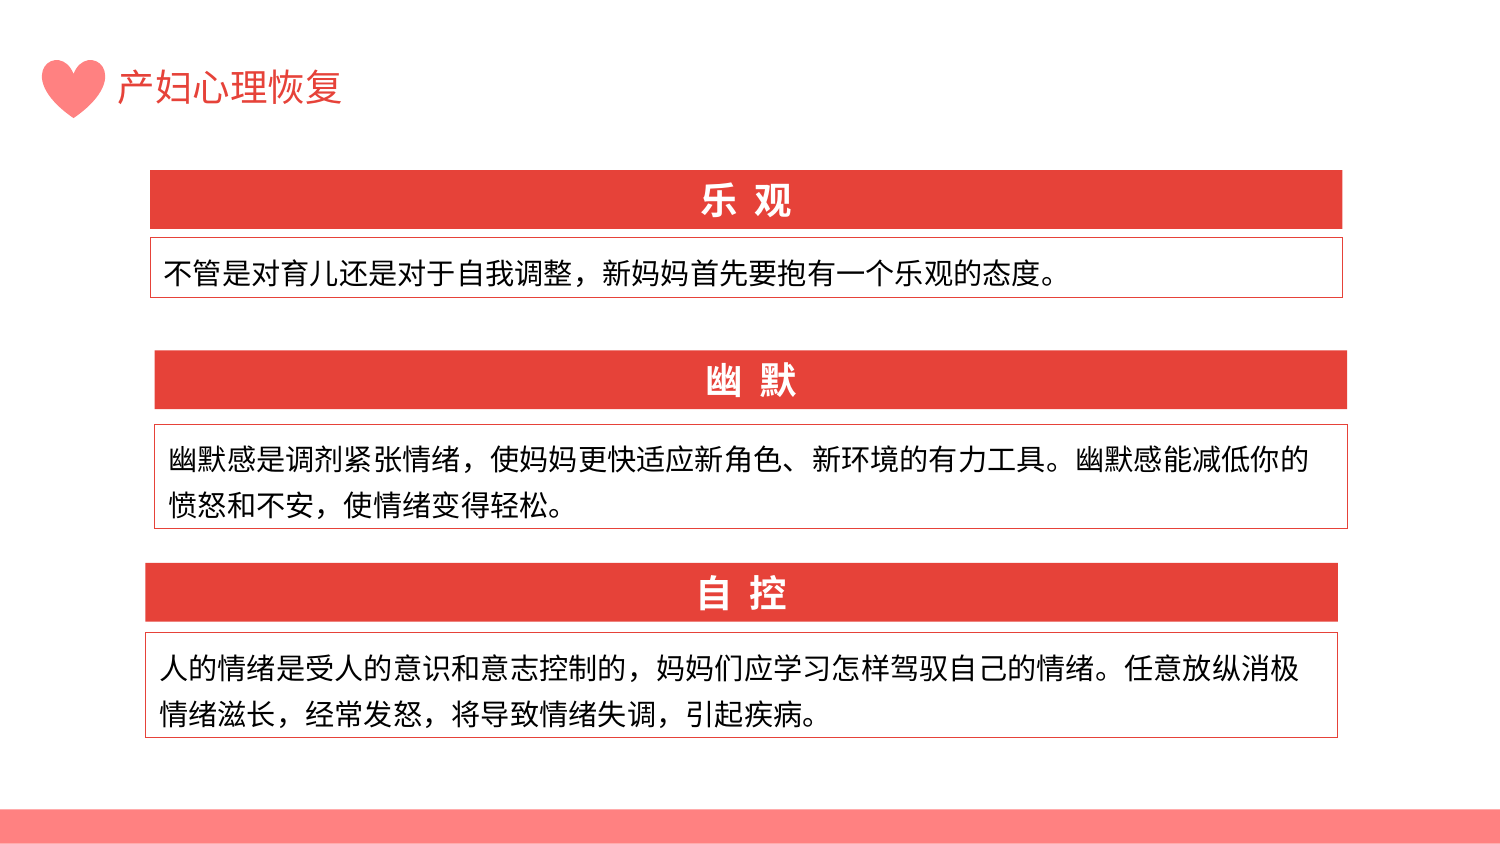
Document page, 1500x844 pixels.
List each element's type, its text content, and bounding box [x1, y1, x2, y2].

text_box 人的情绪是受人的意识和意志控制的，妈妈们应学习怎样驾驭自己的情绪。任意放纵消极情绪滋长，经常发怒，将导致情绪失调，引起疾病。 [145, 632, 1338, 738]
text_box 自 控 [145, 562, 1338, 622]
text_box 乐 观 [150, 170, 1343, 229]
text_box 不管是对育儿还是对于自我调整，新妈妈首先要抱有一个乐观的态度。 [150, 237, 1343, 298]
text_box 幽 默 [154, 350, 1348, 410]
text_box 幽默感是调剂紧张情绪，使妈妈更快适应新角色、新环境的有力工具。幽默感能减低你的愤怒和不安，使情绪变得轻松。 [154, 424, 1348, 529]
